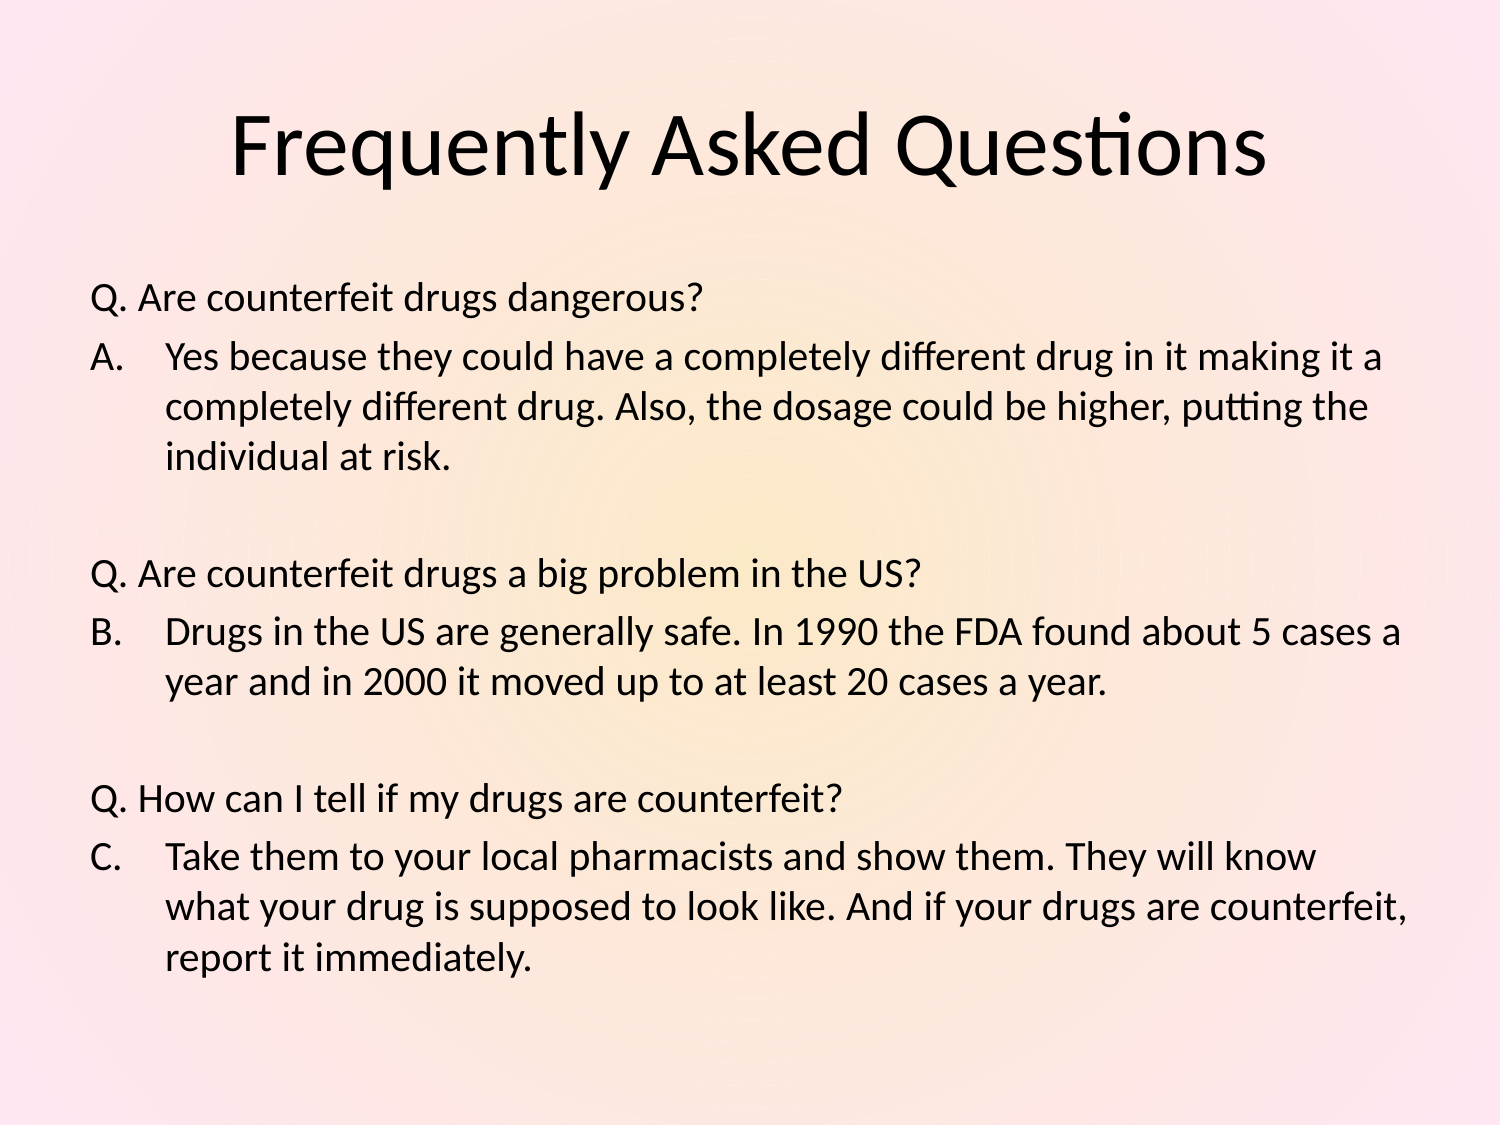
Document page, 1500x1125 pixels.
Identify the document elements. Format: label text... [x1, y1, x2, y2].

list Q. Are counterfeit drugs dangerous? Yes because they could have a completely different drug in it making it a completely different drug. Also, the dosage could be higher, putting the individual at risk. Q. Are counterfeit drugs a big problem in the US? Drugs in the US are generally safe. In 1990 the FDA found about 5 cases a year and in 2000 it moved up to at least 20 cases a year. Q. How can I tell if my drugs are counterfeit? Take them to your local pharmacists and show them. They will know what your drug is supposed to look like. And if your drugs are counterfeit, report it immediately. [75, 262, 1425, 1005]
title Frequently Asked Questions [75, 45, 1425, 233]
